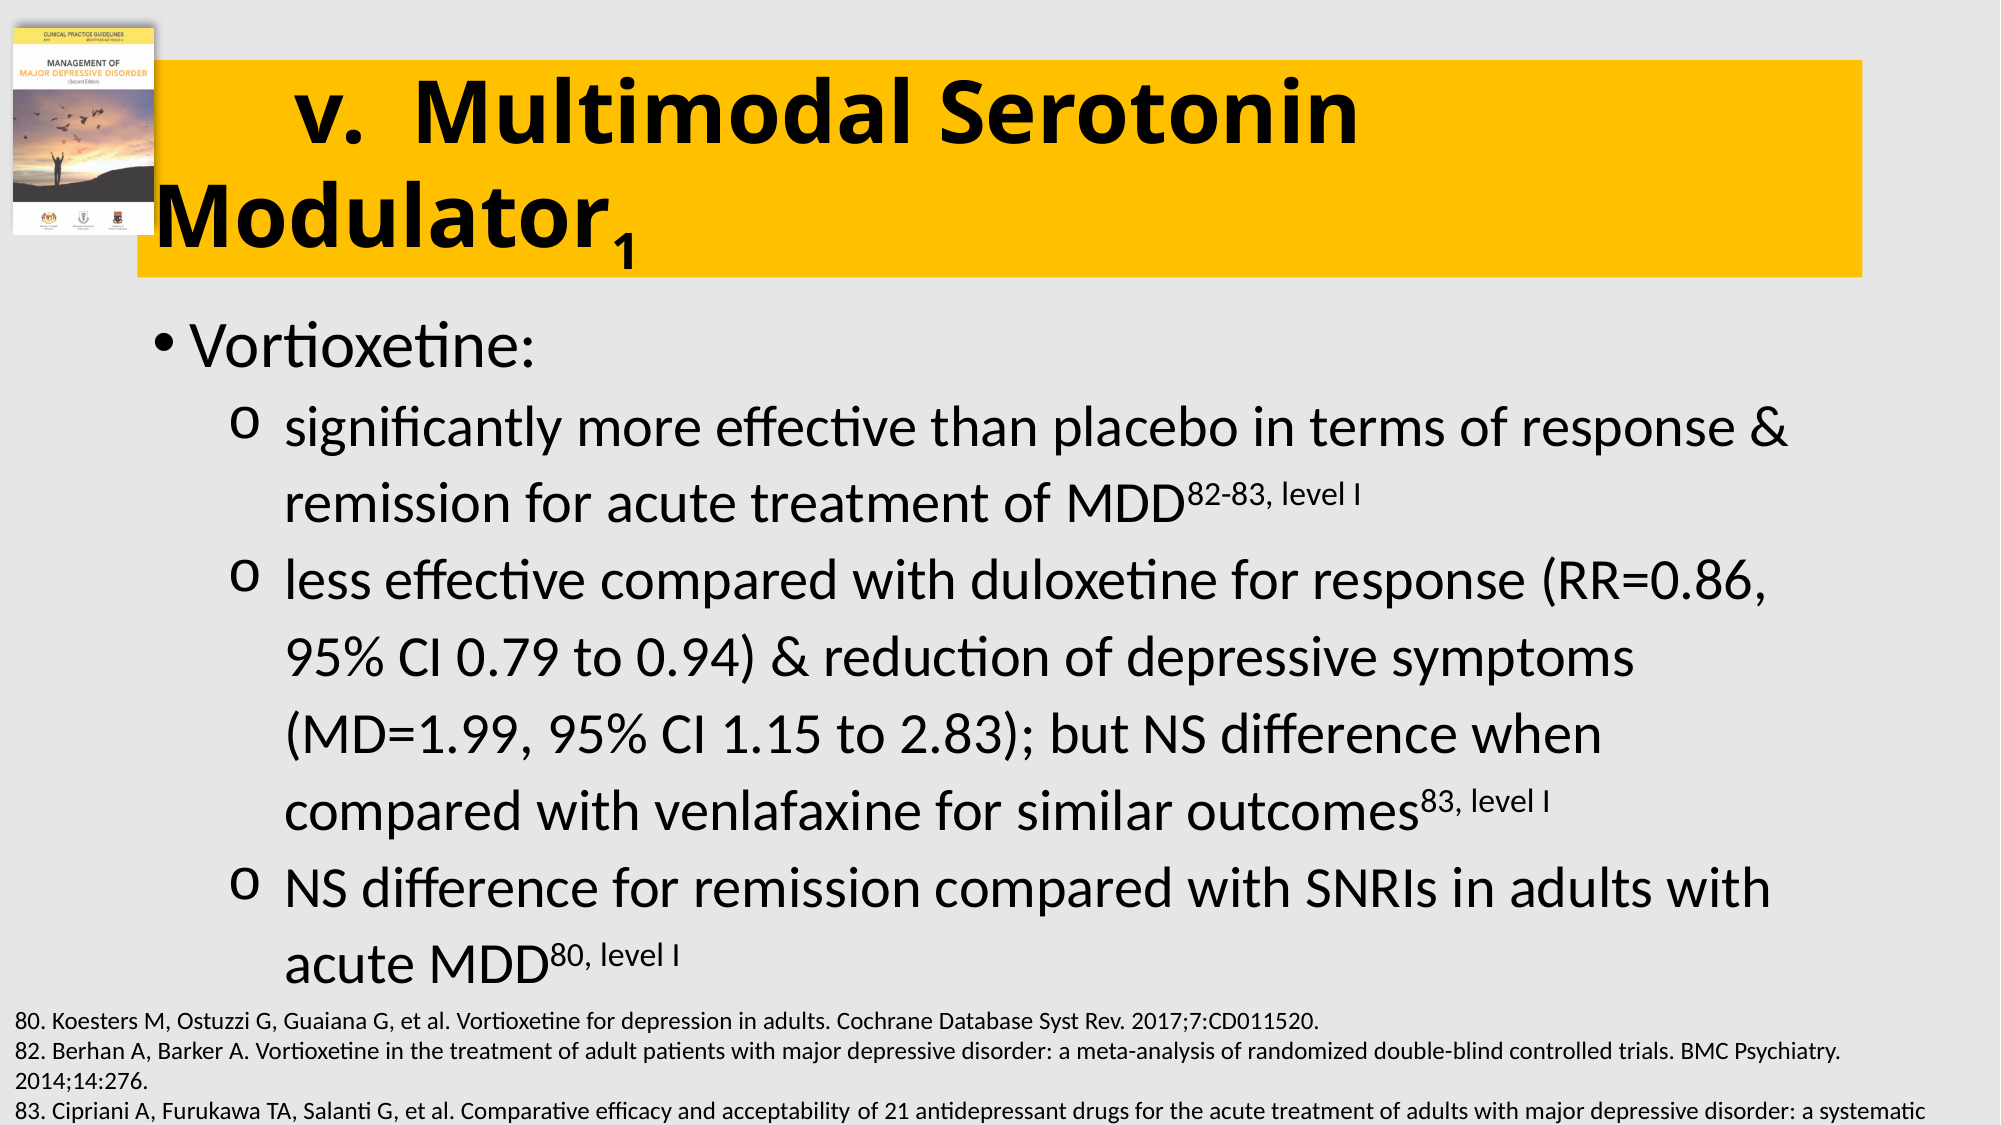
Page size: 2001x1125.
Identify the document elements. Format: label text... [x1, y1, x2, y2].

picture [13, 28, 154, 235]
text_box 80. Koesters M, Ostuzzi G, Guaiana G, et al. Vortioxetine for depression in adults. Cochrane Database Syst Rev. 2017;7:CD011520. 82. Berhan A, Barker A. Vortioxetine in the treatment of adult patients with major depressive disorder: a meta-analysis of randomized double-blind controlled trials. BMC Psychiatry. 2014;14:276. 83. Cipriani A, Furukawa TA, Salanti G, et al. Comparative efficacy and acceptability of 21 antidepressant drugs for the acute treatment of adults with major depressive disorder: a systematic review and network meta-analysis. Lancet. 2018;391(10128):1357-1366. [0, 996, 2000, 1125]
list Vortioxetine: significantly more effective than placebo in terms of response & remission for acute treatment of MDD82-83, level I less effective compared with duloxetine for response (RR=0.86, 95% CI 0.79 to 0.94) & reduction of depressive symptoms (MD=1.99, 95% CI 1.15 to 2.83); but NS difference when compared with venlafaxine for similar outcomes83, level I NS difference for remission compared with SNRIs in adults with acute MDD80, level I [137, 277, 1863, 996]
title v. Multimodal Serotonin Modulator1 [137, 59, 1863, 277]
